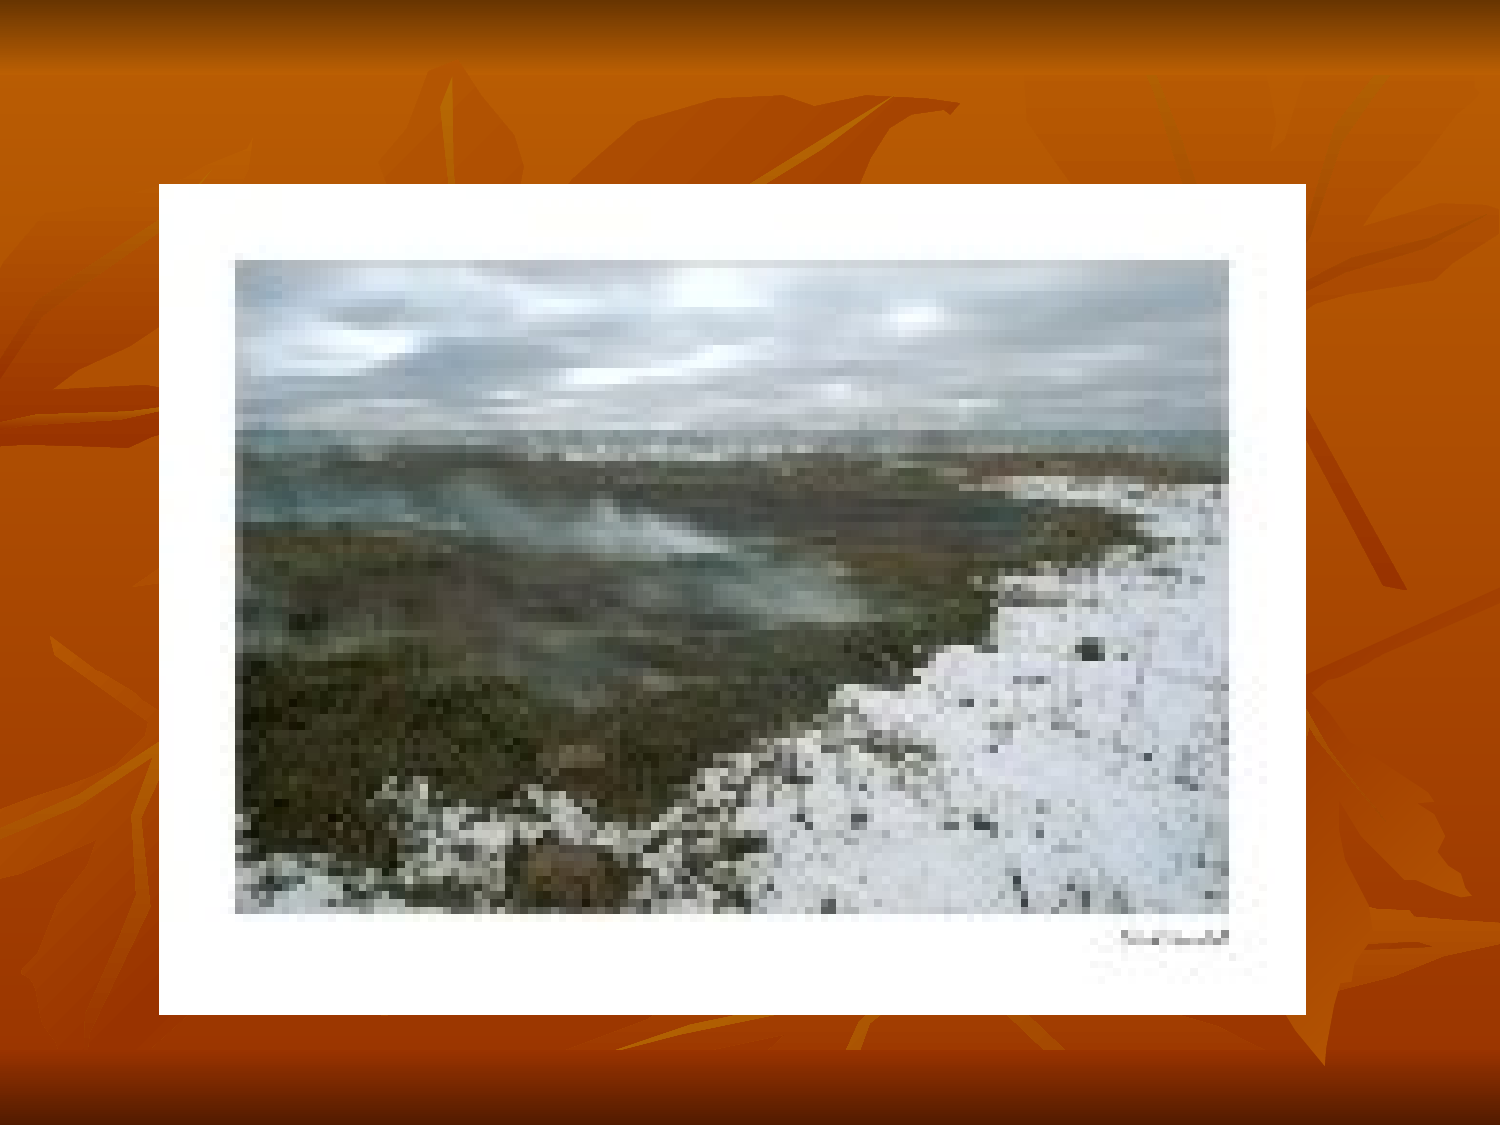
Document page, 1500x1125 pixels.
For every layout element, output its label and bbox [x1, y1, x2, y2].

picture [159, 184, 1306, 1016]
